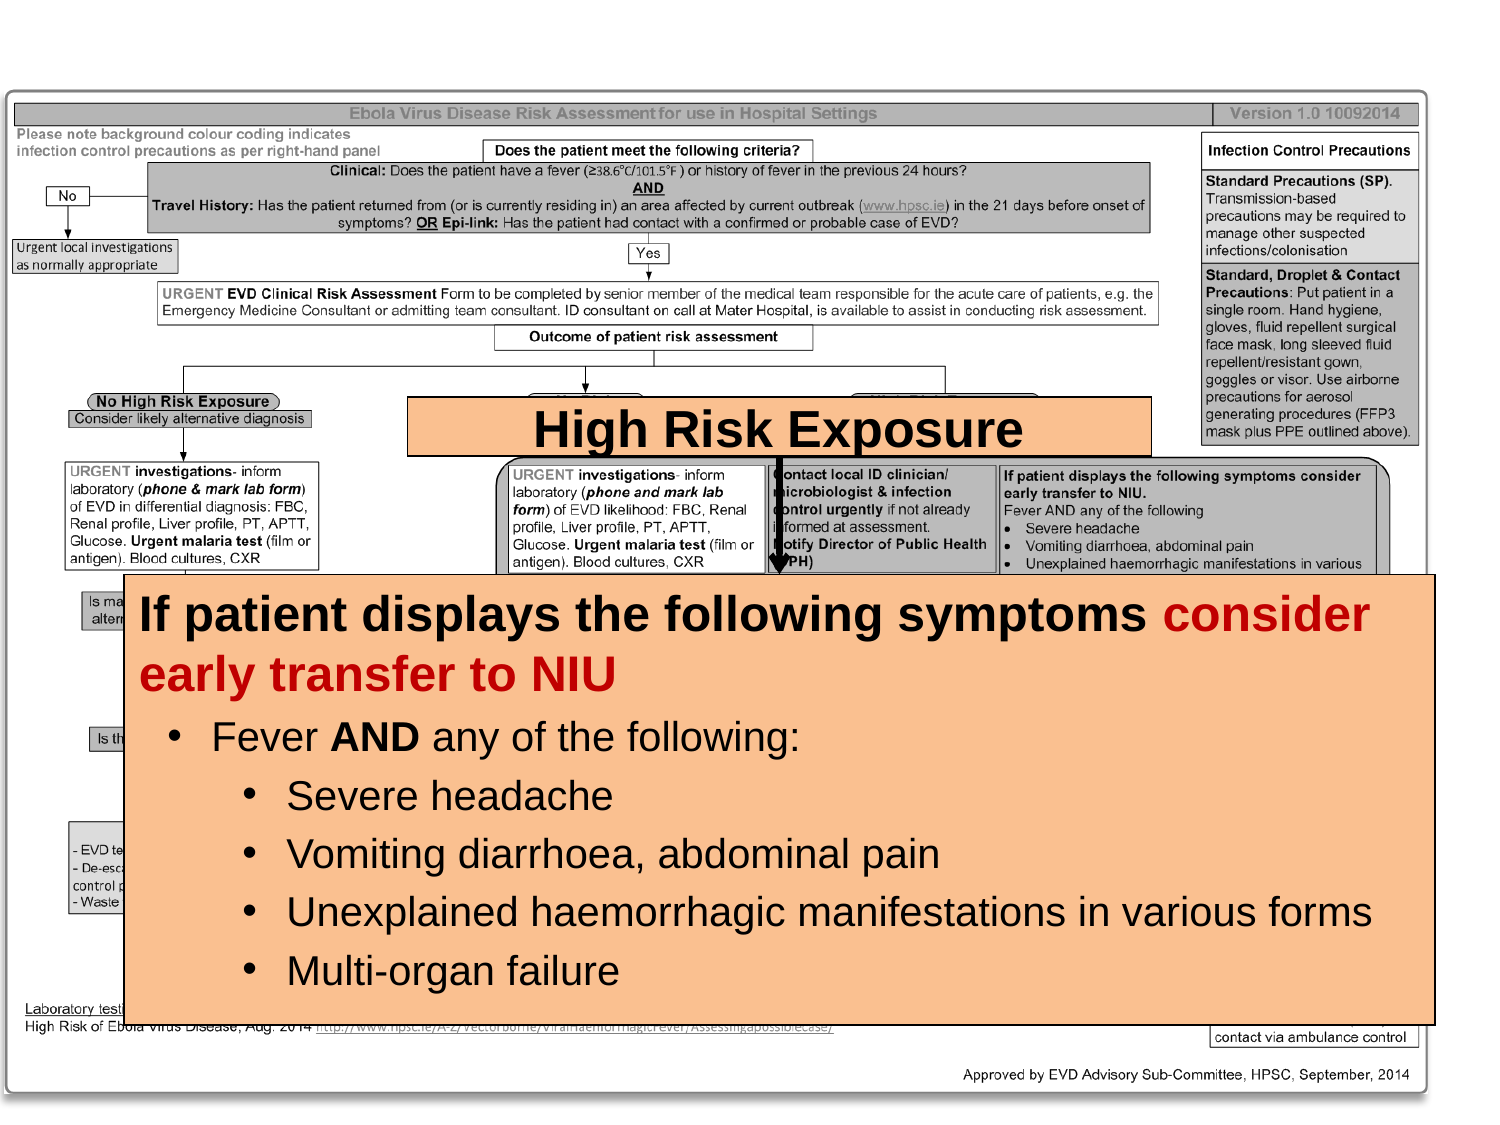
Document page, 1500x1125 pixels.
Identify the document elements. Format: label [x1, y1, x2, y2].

subtitle [1432, 574, 1436, 1026]
picture [3, 89, 1428, 1095]
